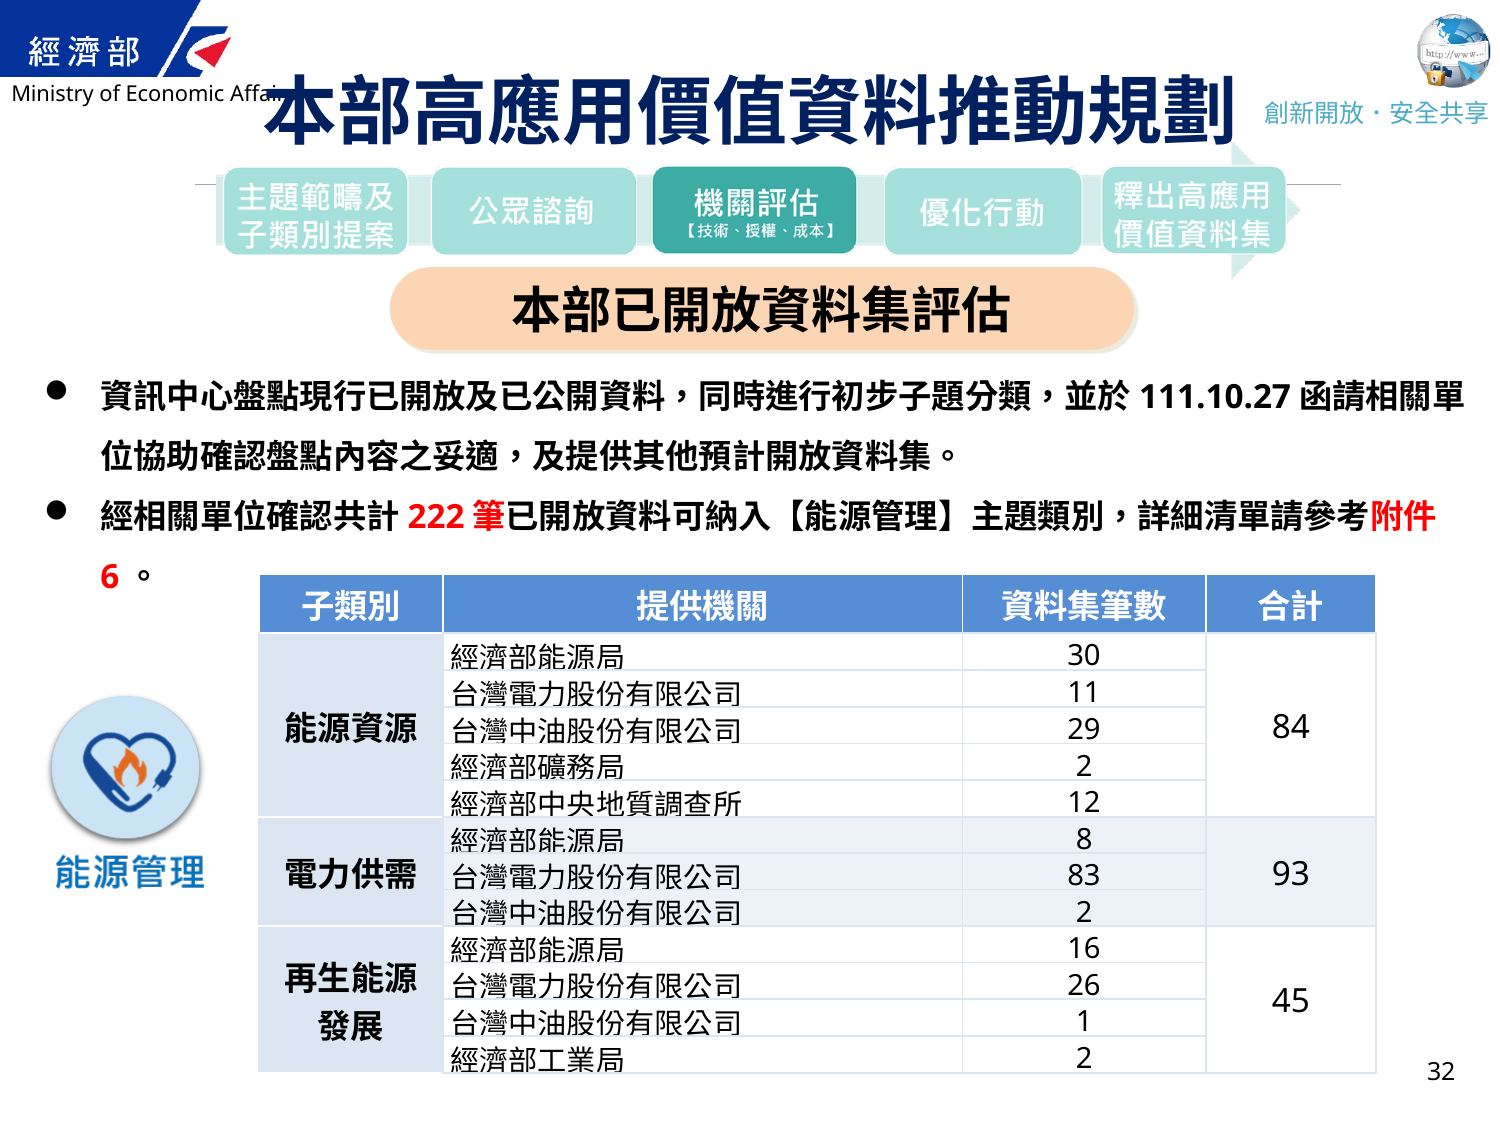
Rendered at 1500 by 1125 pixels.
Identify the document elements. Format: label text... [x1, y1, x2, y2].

slide_number 32 [1120, 1042, 1471, 1103]
picture [0, 689, 260, 919]
table_header 子類別 [260, 575, 442, 632]
table_cell 29 [963, 708, 1205, 743]
table_header 資料集筆數 [963, 575, 1205, 632]
table_cell 經濟部能源局 [444, 927, 962, 962]
table_cell 8 [963, 818, 1205, 852]
table_cell 台灣中油股份有限公司 [444, 708, 962, 743]
table_cell 11 [963, 671, 1205, 706]
text_box 資訊中心盤點現行已開放及已公開資料，同時進行初步子題分類，並於111.10.27函請相關單位協助確認盤點內容之妥適，及提供其他預計開放資料集。 經相關單位確認共計222筆已開放資料可納入【能源管理】主題類別，詳細清單請參考附件6。 [29, 347, 1483, 603]
title 本部高應用價值資料推動規劃 [75, 45, 1425, 173]
table_cell 經濟部工業局 [444, 1037, 962, 1072]
table_cell 2 [963, 744, 1205, 779]
table_cell 2 [963, 890, 1205, 925]
table_header 提供機關 [444, 575, 962, 632]
table_cell 電力供需 [261, 818, 442, 925]
table_header 合計 [1207, 575, 1375, 632]
table_cell 2 [963, 1037, 1205, 1072]
table_cell 45 [1207, 927, 1375, 1072]
table_cell 1 [963, 1000, 1205, 1035]
table_cell 再生能源 發展 [260, 927, 442, 1072]
table_cell 經濟部能源局 [444, 818, 962, 852]
text_box 本部已開放資料集評估 [389, 288, 1134, 350]
table_cell 經濟部礦務局 [444, 744, 962, 779]
picture [0, 0, 231, 77]
table_cell 12 [963, 781, 1205, 816]
table_cell 30 [963, 634, 1205, 669]
table_cell 能源資源 [260, 634, 442, 816]
table_cell 經濟部能源局 [444, 634, 962, 669]
table_cell 台灣中油股份有限公司 [444, 1000, 962, 1035]
table_cell 經濟部中央地質調查所 [444, 781, 962, 816]
picture [1411, 10, 1495, 90]
table_cell 台灣中油股份有限公司 [444, 890, 962, 925]
table_cell 16 [963, 927, 1205, 962]
table_cell 84 [1207, 634, 1375, 816]
picture [215, 140, 1308, 280]
table_cell 93 [1207, 818, 1375, 925]
table_cell 83 [963, 854, 1205, 889]
table_cell 台灣電力股份有限公司 [444, 671, 962, 706]
table_cell 26 [963, 963, 1205, 998]
table_cell 台灣電力股份有限公司 [444, 963, 962, 998]
table_cell 台灣電力股份有限公司 [444, 854, 962, 889]
